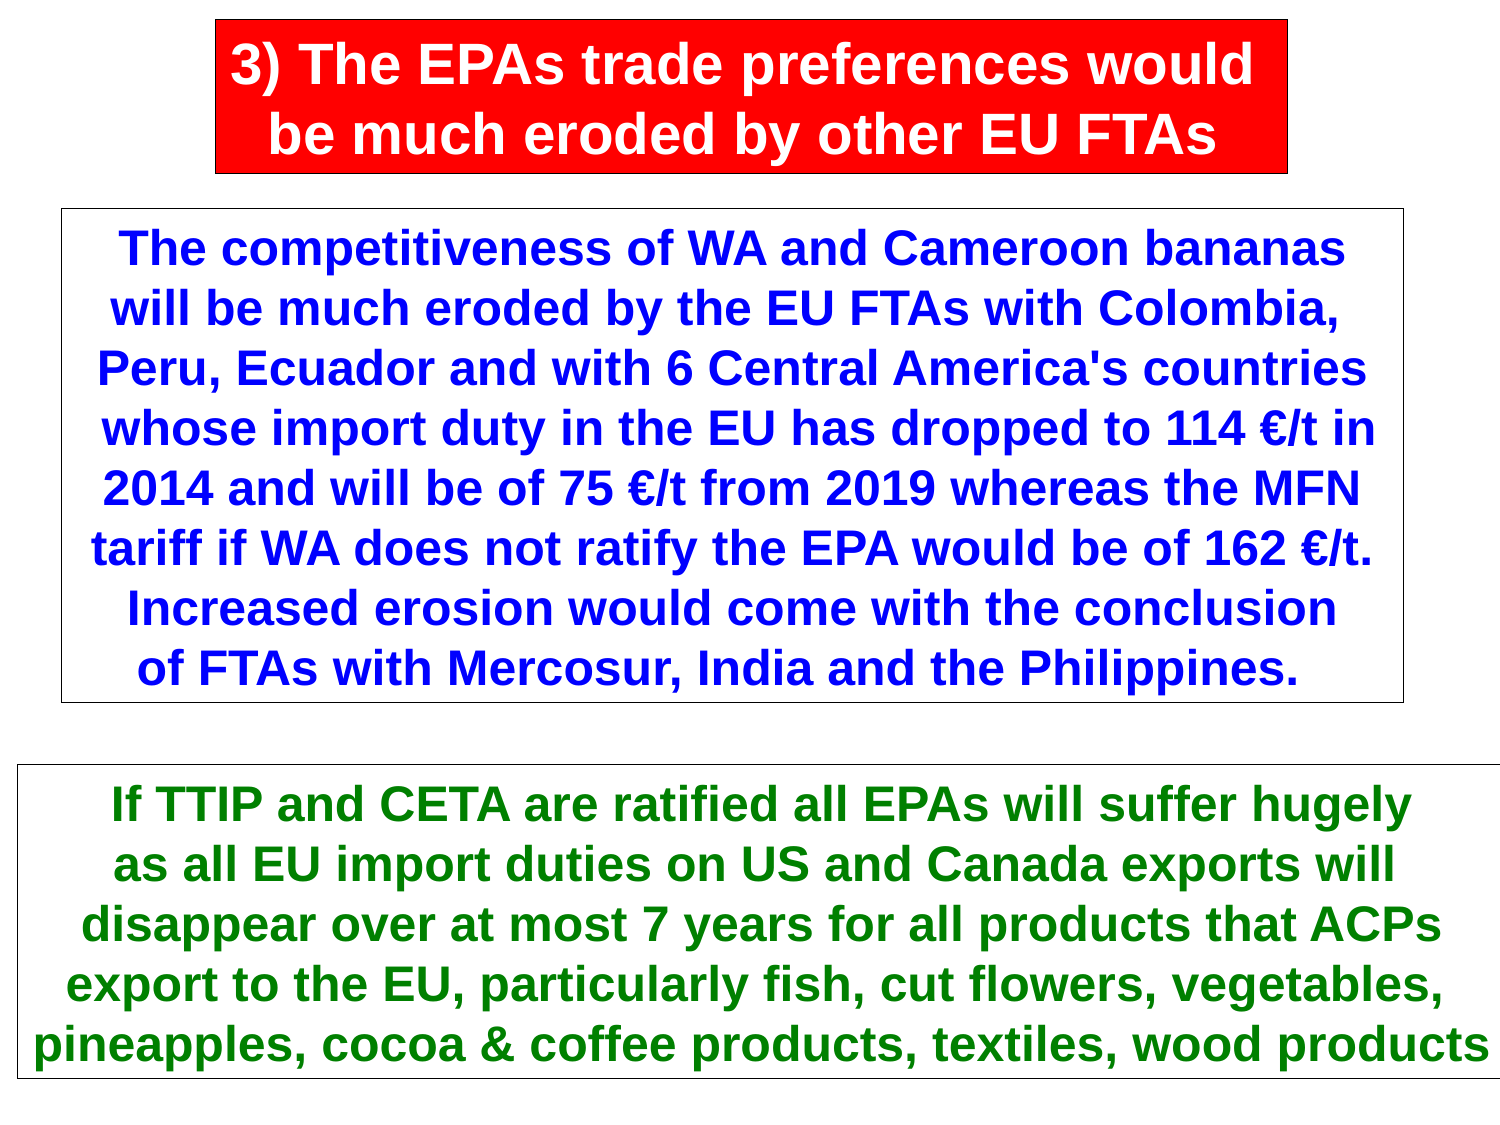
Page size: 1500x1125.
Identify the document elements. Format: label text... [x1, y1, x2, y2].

text_box If TTIP and CETA are ratified all EPAs will suffer hugely as all EU import duties on US and Canada exports will disappear over at most 7 years for all products that ACPs export to the EU, particularly fish, cut flowers, vegetables, pineapples, cocoa & coffee products, textiles, wood products [17, 764, 1500, 1079]
text_box 3) The EPAs trade preferences would be much eroded by other EU FTAs [215, 19, 1288, 174]
text_box The competitiveness of WA and Cameroon bananas will be much eroded by the EU FTAs with Colombia, Peru, Ecuador and with 6 Central America's countries whose import duty in the EU has dropped to 114 €/t in 2014 and will be of 75 €/t from 2019 whereas the MFN tariff if WA does not ratify the EPA would be of 162 €/t. Increased erosion would come with the conclusion of FTAs with Mercosur, India and the Philippines. [61, 208, 1404, 703]
